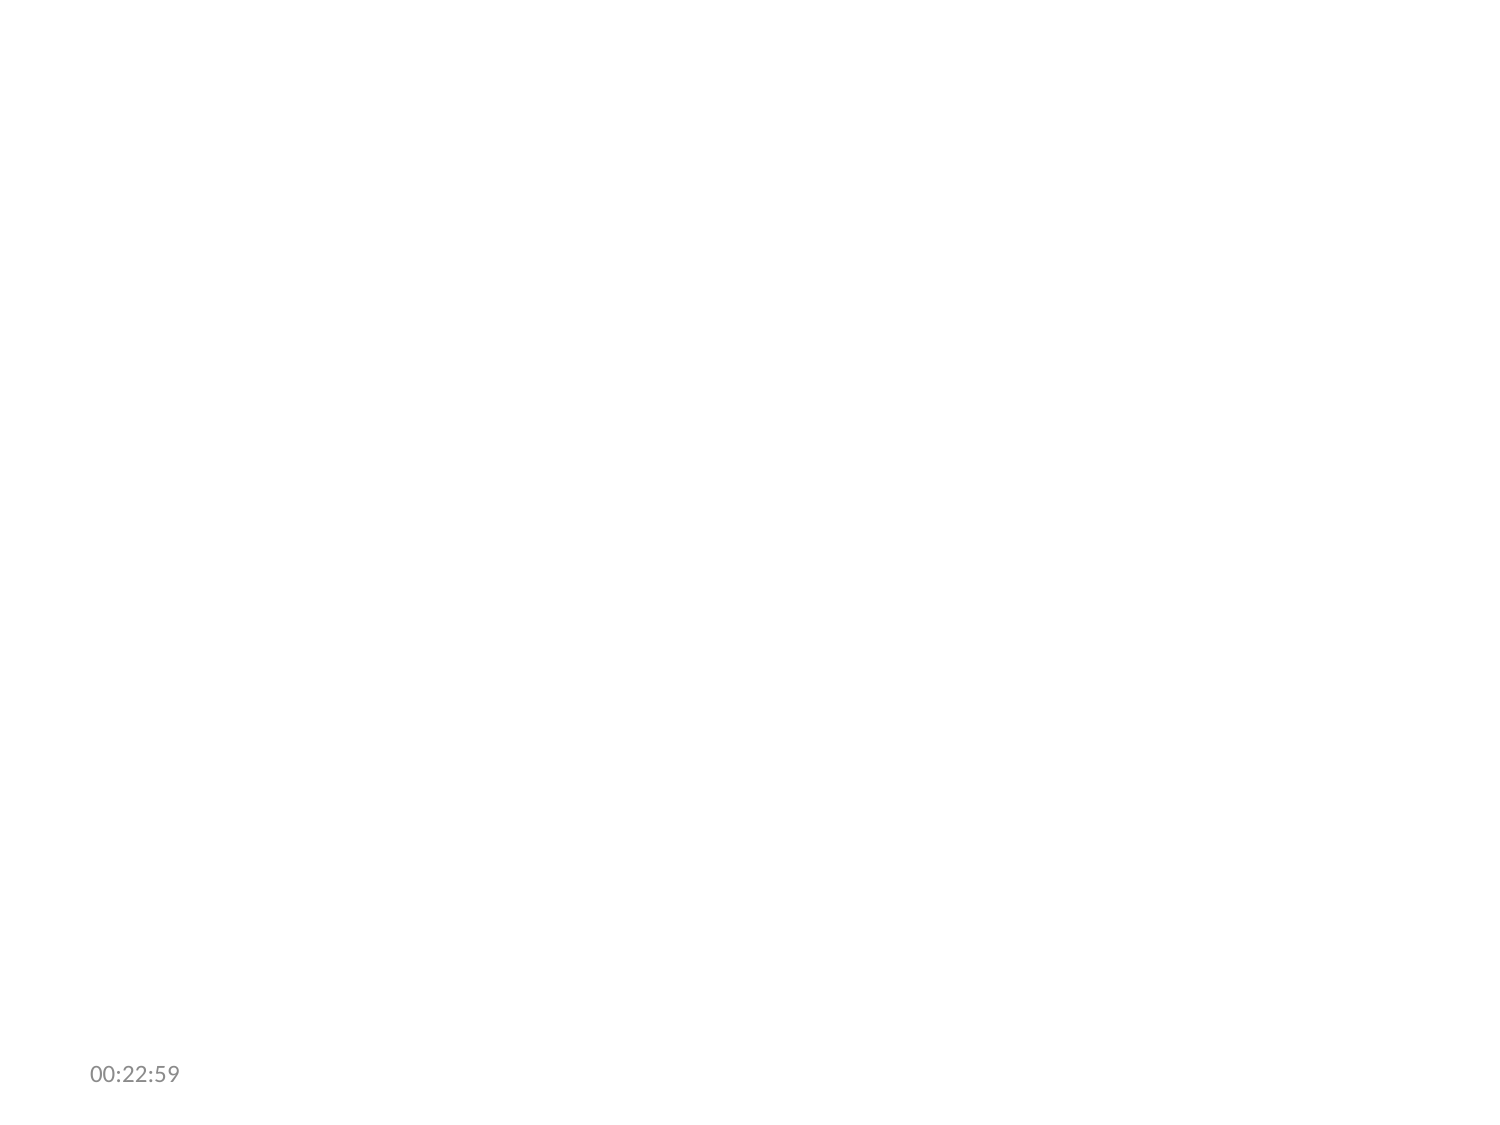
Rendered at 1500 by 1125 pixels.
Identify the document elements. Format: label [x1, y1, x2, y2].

slide_number [75, 1042, 425, 1103]
